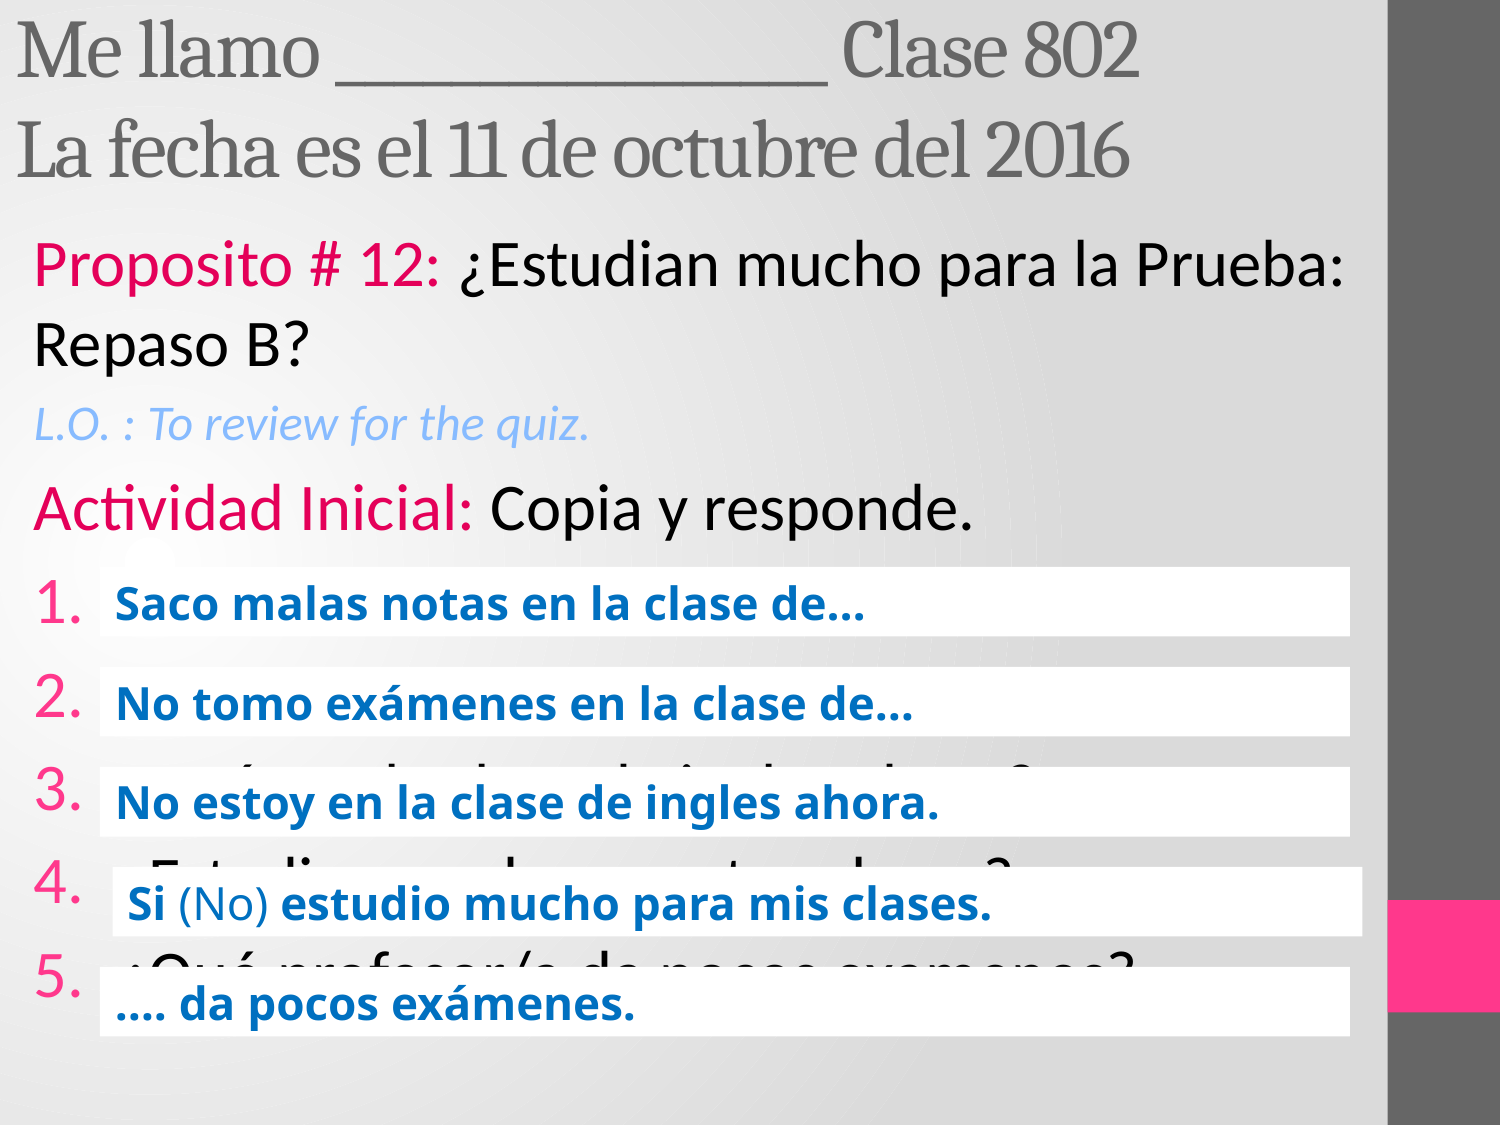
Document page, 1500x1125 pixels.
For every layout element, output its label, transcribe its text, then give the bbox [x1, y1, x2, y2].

text_box Saco malas notas en la clase de… [99, 566, 1350, 637]
text_box No tomo exámenes en la clase de… [99, 666, 1350, 737]
text_box No estoy en la clase de ingles ahora. [99, 766, 1350, 837]
title Me llamo _________________ Clase 802 La fecha es el 11 de octubre del 2016 [0, 0, 1388, 188]
list Proposito # 12: ¿Estudian mucho para la Prueba: Repaso B? L.O. : To review for the quiz. Actividad Inicial: Copia y responde. ¿En qué clases sacas malas notas? ¿En qué clases no tomas examenes? ¿Estás en la clase de ingles ahora? ¿Estudias mucho para tus clases? ¿Qué profesor/a da pocos examenes? [0, 212, 1375, 1050]
text_box …. da pocos exámenes. [99, 966, 1350, 1037]
text_box Si (No) estudio mucho para mis clases. [112, 866, 1363, 937]
